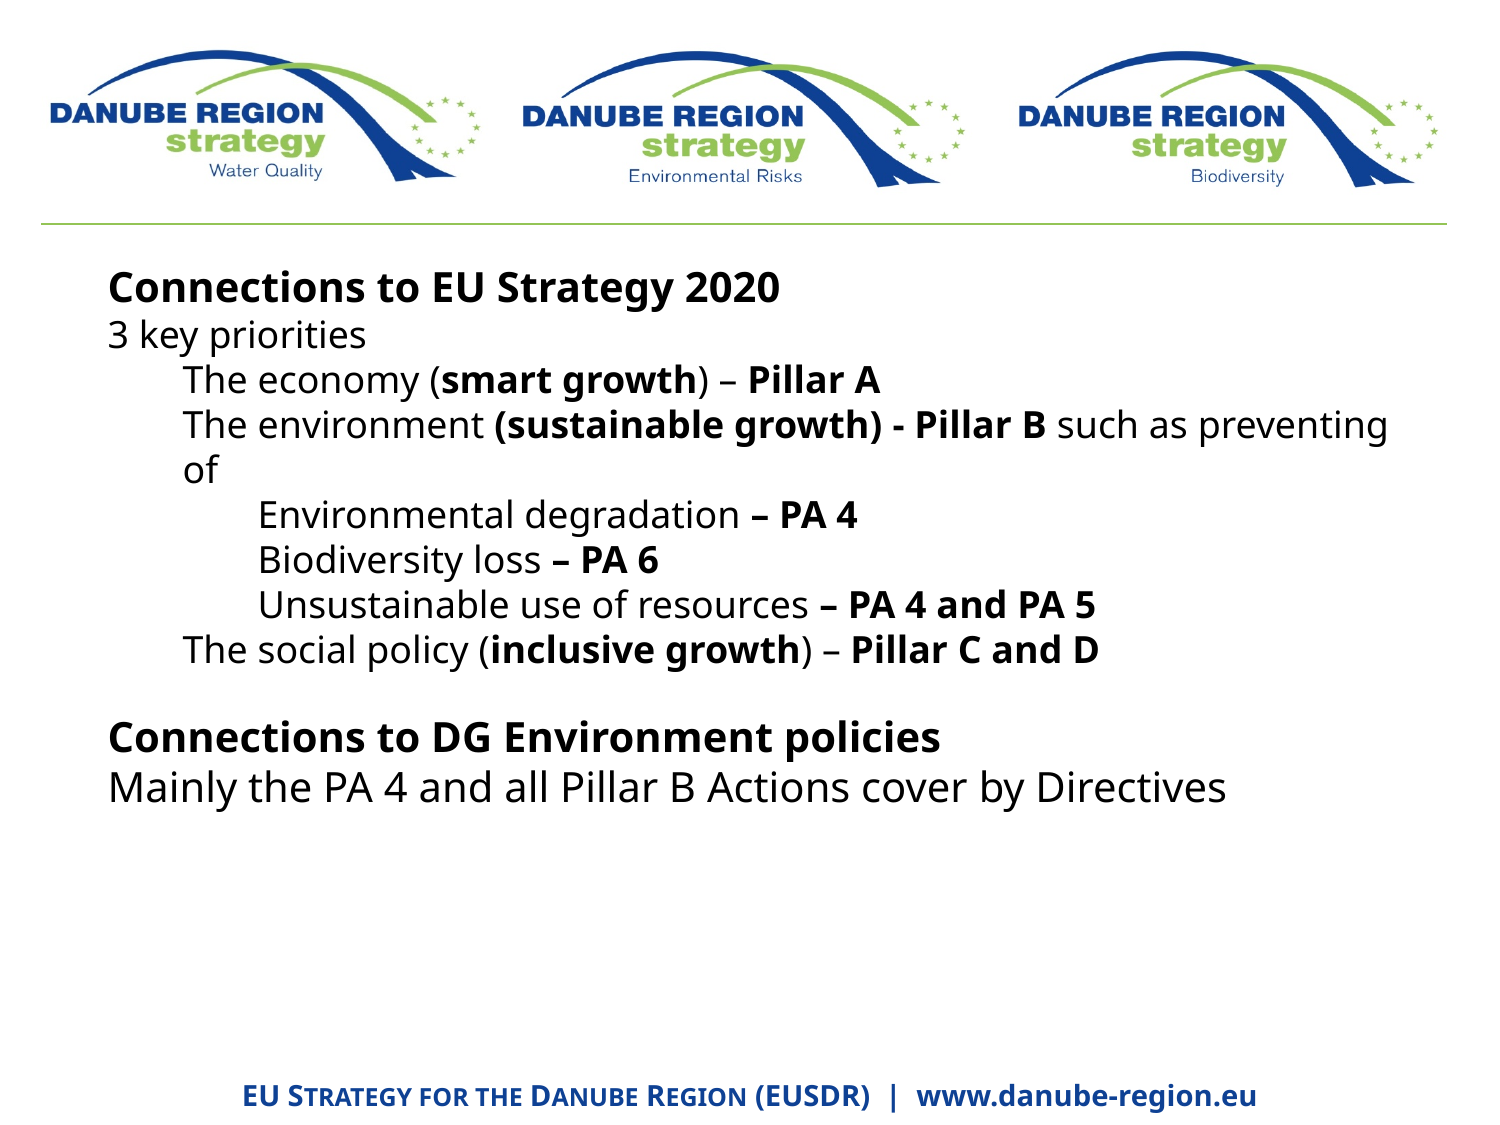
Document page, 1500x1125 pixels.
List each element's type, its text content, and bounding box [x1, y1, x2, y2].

picture [29, 30, 987, 209]
text_box EU STRATEGY FOR THE DANUBE REGION (EUSDR) | www.danube-region.eu [0, 1070, 1500, 1120]
picture [997, 30, 1460, 209]
list Connections to EU Strategy 2020 3 key priorities The economy (smart growth) – Pillar A The environment (sustainable growth) - Pillar B such as preventing of Environmental degradation – PA 4 Biodiversity loss – PA 6 Unsustainable use of resources – PA 4 and PA 5 The social policy (inclusive growth) – Pillar C and D Connections to DG Environment policies Mainly the PA 4 and all Pillar B Actions cover by Directives [92, 253, 1443, 988]
